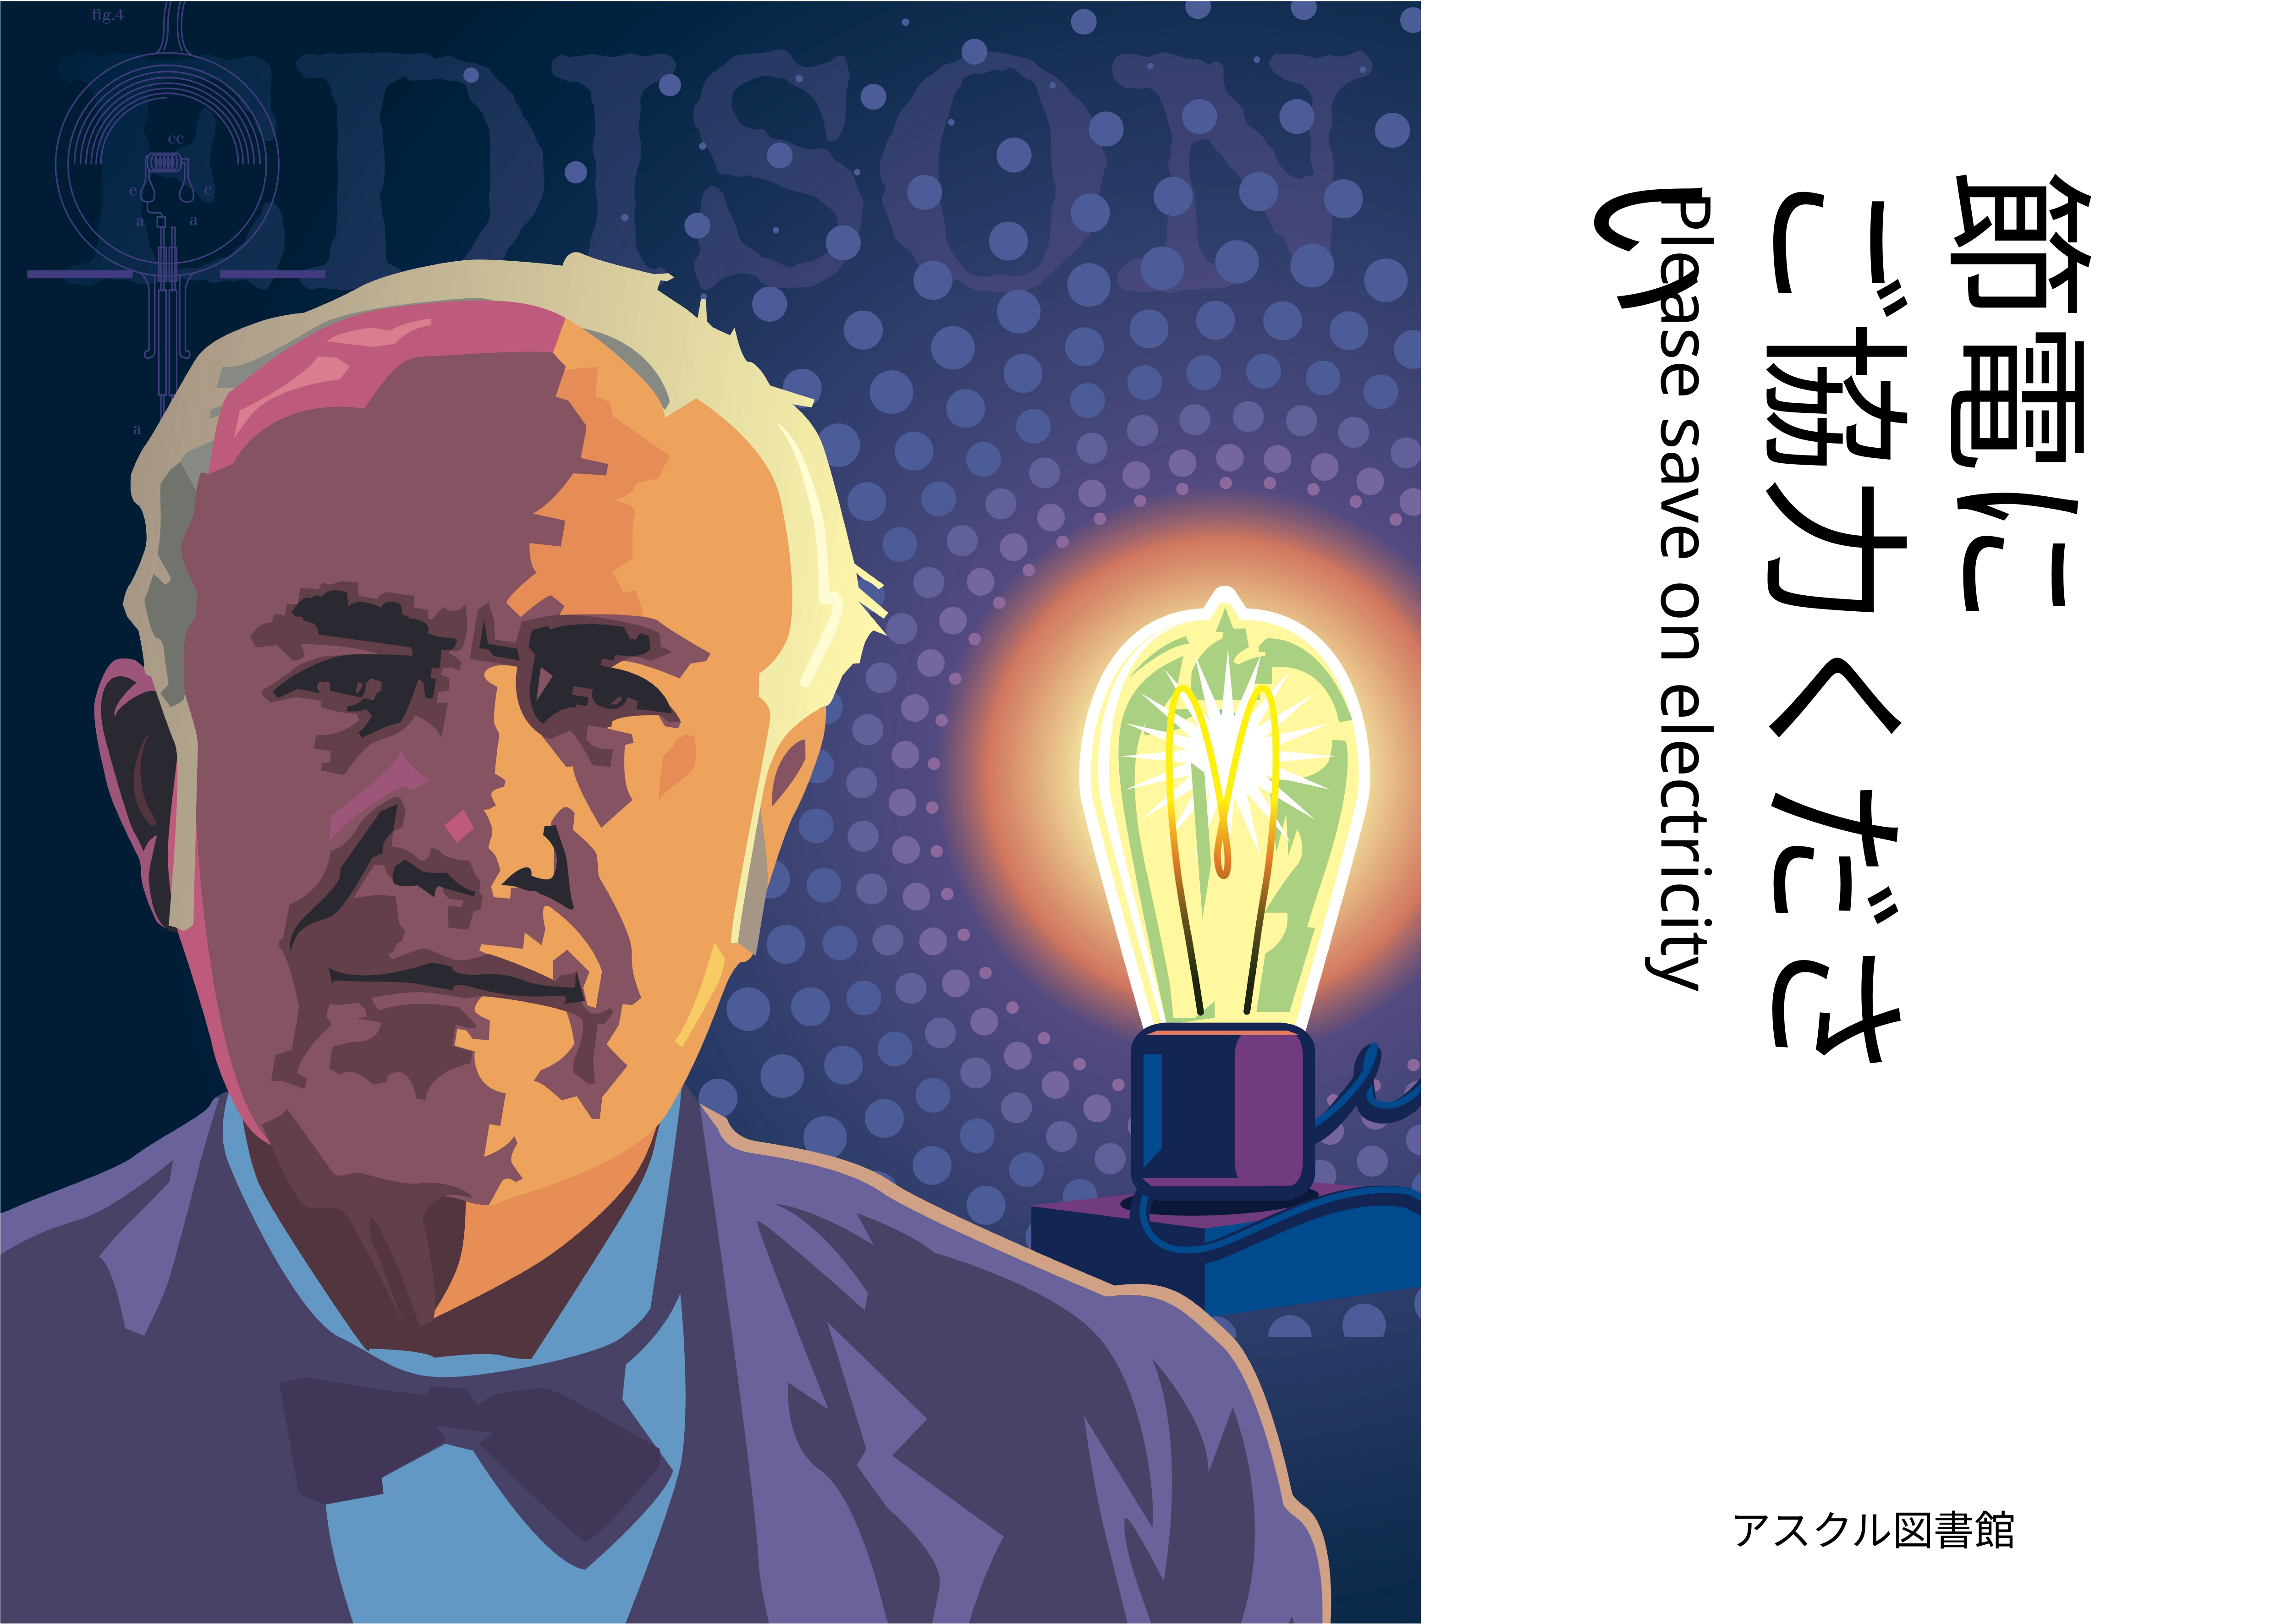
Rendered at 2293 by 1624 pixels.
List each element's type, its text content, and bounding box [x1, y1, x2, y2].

text_box Please save on electricity [1637, 184, 1734, 920]
text_box 節電に ご協力ください [1734, 161, 2118, 1235]
picture [0, 0, 1421, 1624]
text_box アスクル図書館 [1723, 1501, 2023, 1621]
